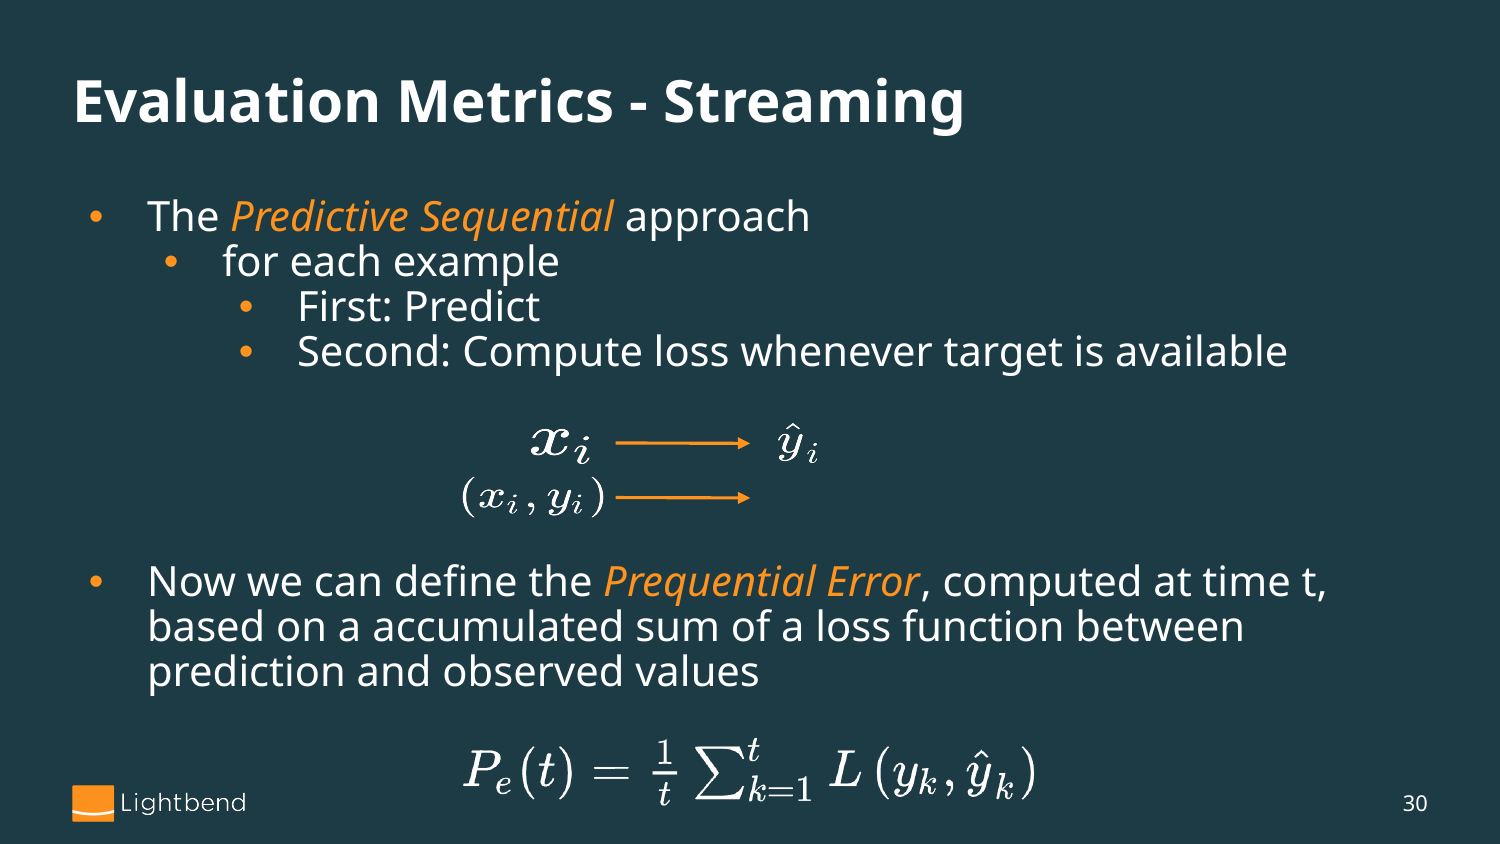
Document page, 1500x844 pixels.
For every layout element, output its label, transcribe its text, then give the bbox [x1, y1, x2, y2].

picture [776, 419, 826, 468]
slide_number ‹#› [1090, 782, 1428, 827]
picture [72, 785, 245, 822]
list The Predictive Sequential approach for each example First: Predict Second: Compute loss whenever target is available Now we can define the Prequential Error, computed at time t, based on a accumulated sum of a loss function between prediction and observed values [72, 195, 1428, 690]
title Evaluation Metrics - Streaming [72, 54, 1428, 153]
picture [461, 732, 1039, 811]
picture [528, 422, 600, 470]
picture [457, 473, 609, 522]
